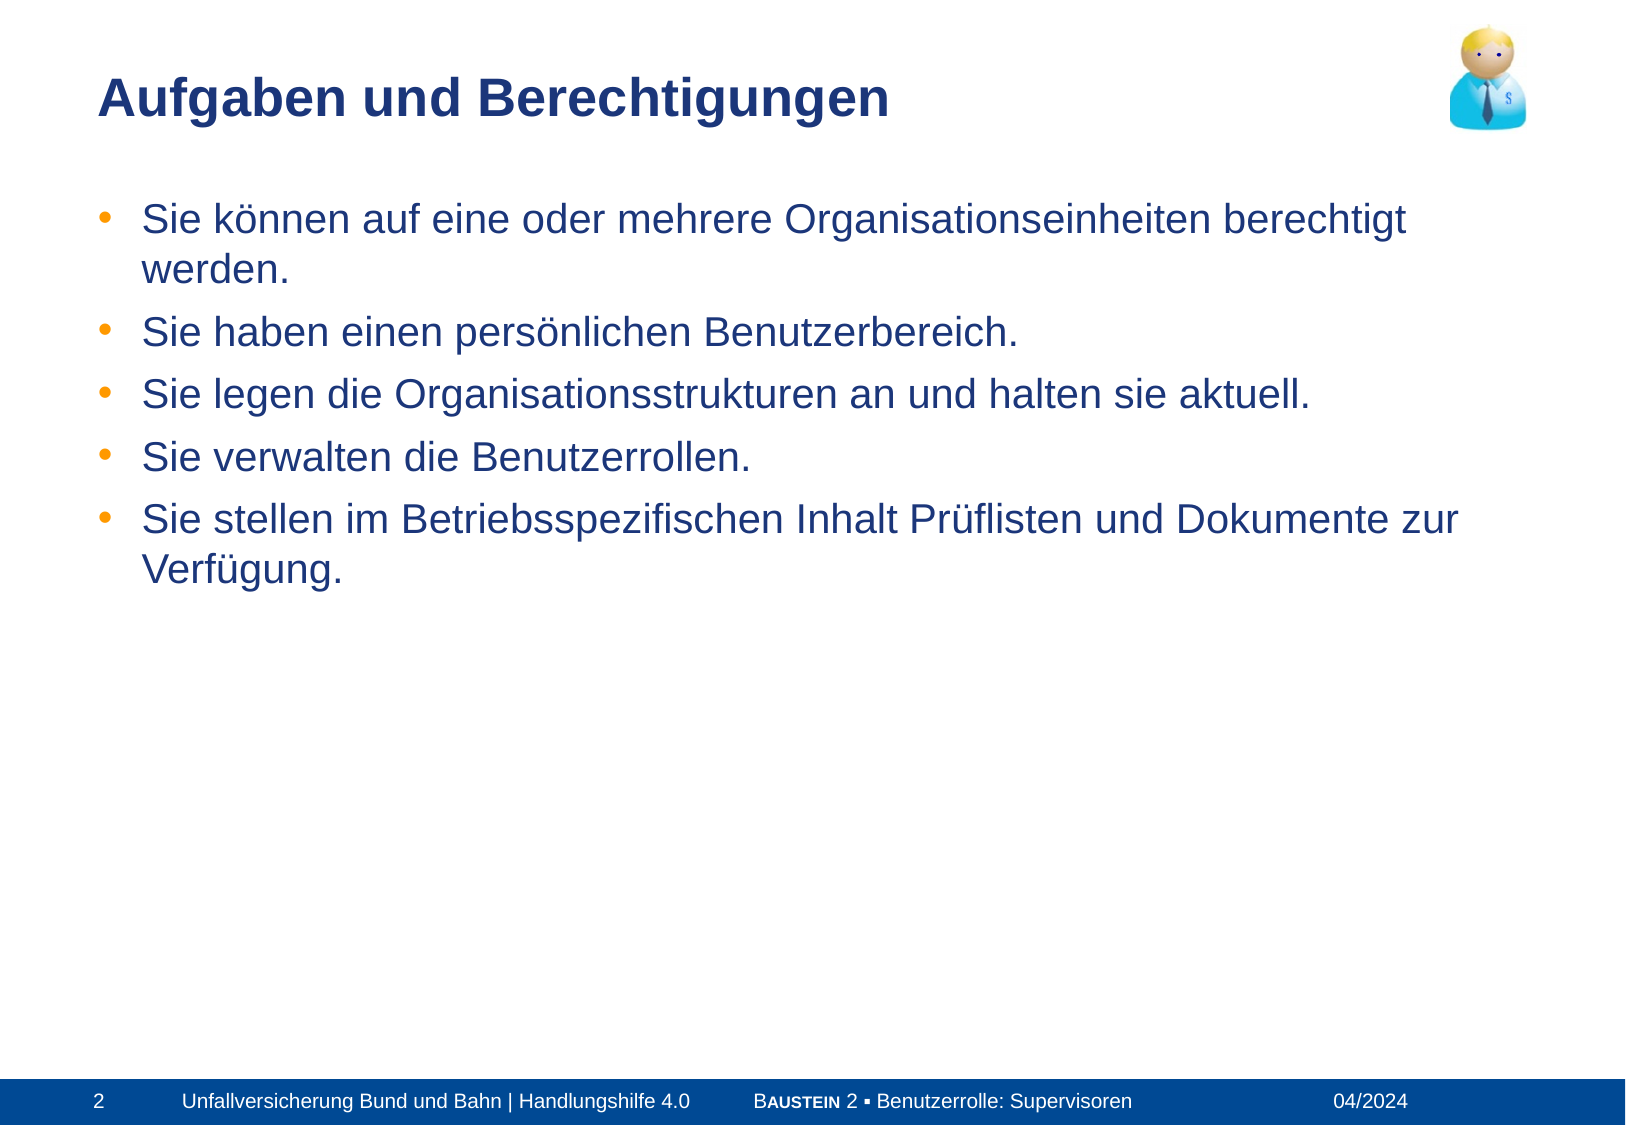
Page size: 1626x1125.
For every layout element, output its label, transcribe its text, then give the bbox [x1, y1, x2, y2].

picture [0, 1079, 1626, 1125]
text_box Aufgaben und Berechtigungen [82, 54, 1313, 138]
text_box Sie können auf eine oder mehrere Organisationseinheiten berechtigt werden. Sie haben einen persönlichen Benutzerbereich. Sie legen die Organisationsstrukturen an und halten sie aktuell. Sie verwalten die Benutzerrollen. Sie stellen im Betriebsspezifischen Inhalt Prüflisten und Dokumente zur Verfügung. [83, 184, 1548, 409]
picture [1446, 24, 1527, 134]
